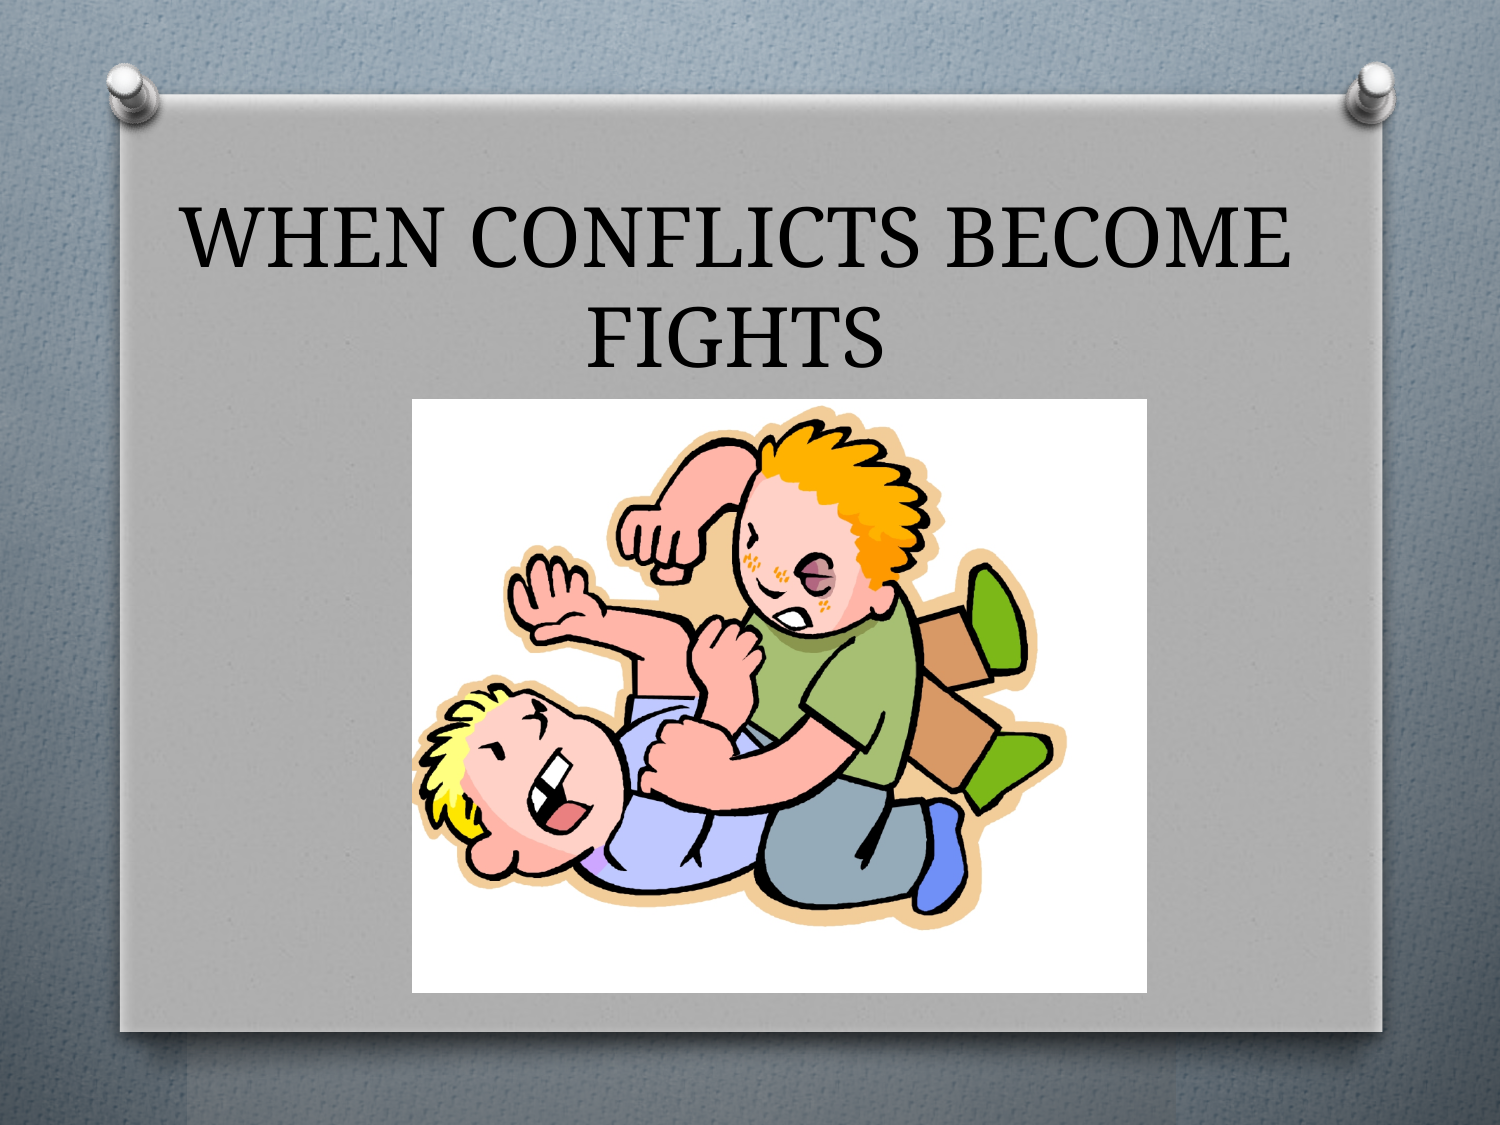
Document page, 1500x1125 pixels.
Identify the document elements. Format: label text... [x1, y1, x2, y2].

picture [412, 399, 1147, 994]
title WHEN CONFLICTS BECOME FIGHTS [137, 187, 1335, 382]
picture [1317, 35, 1439, 156]
picture [75, 29, 198, 153]
